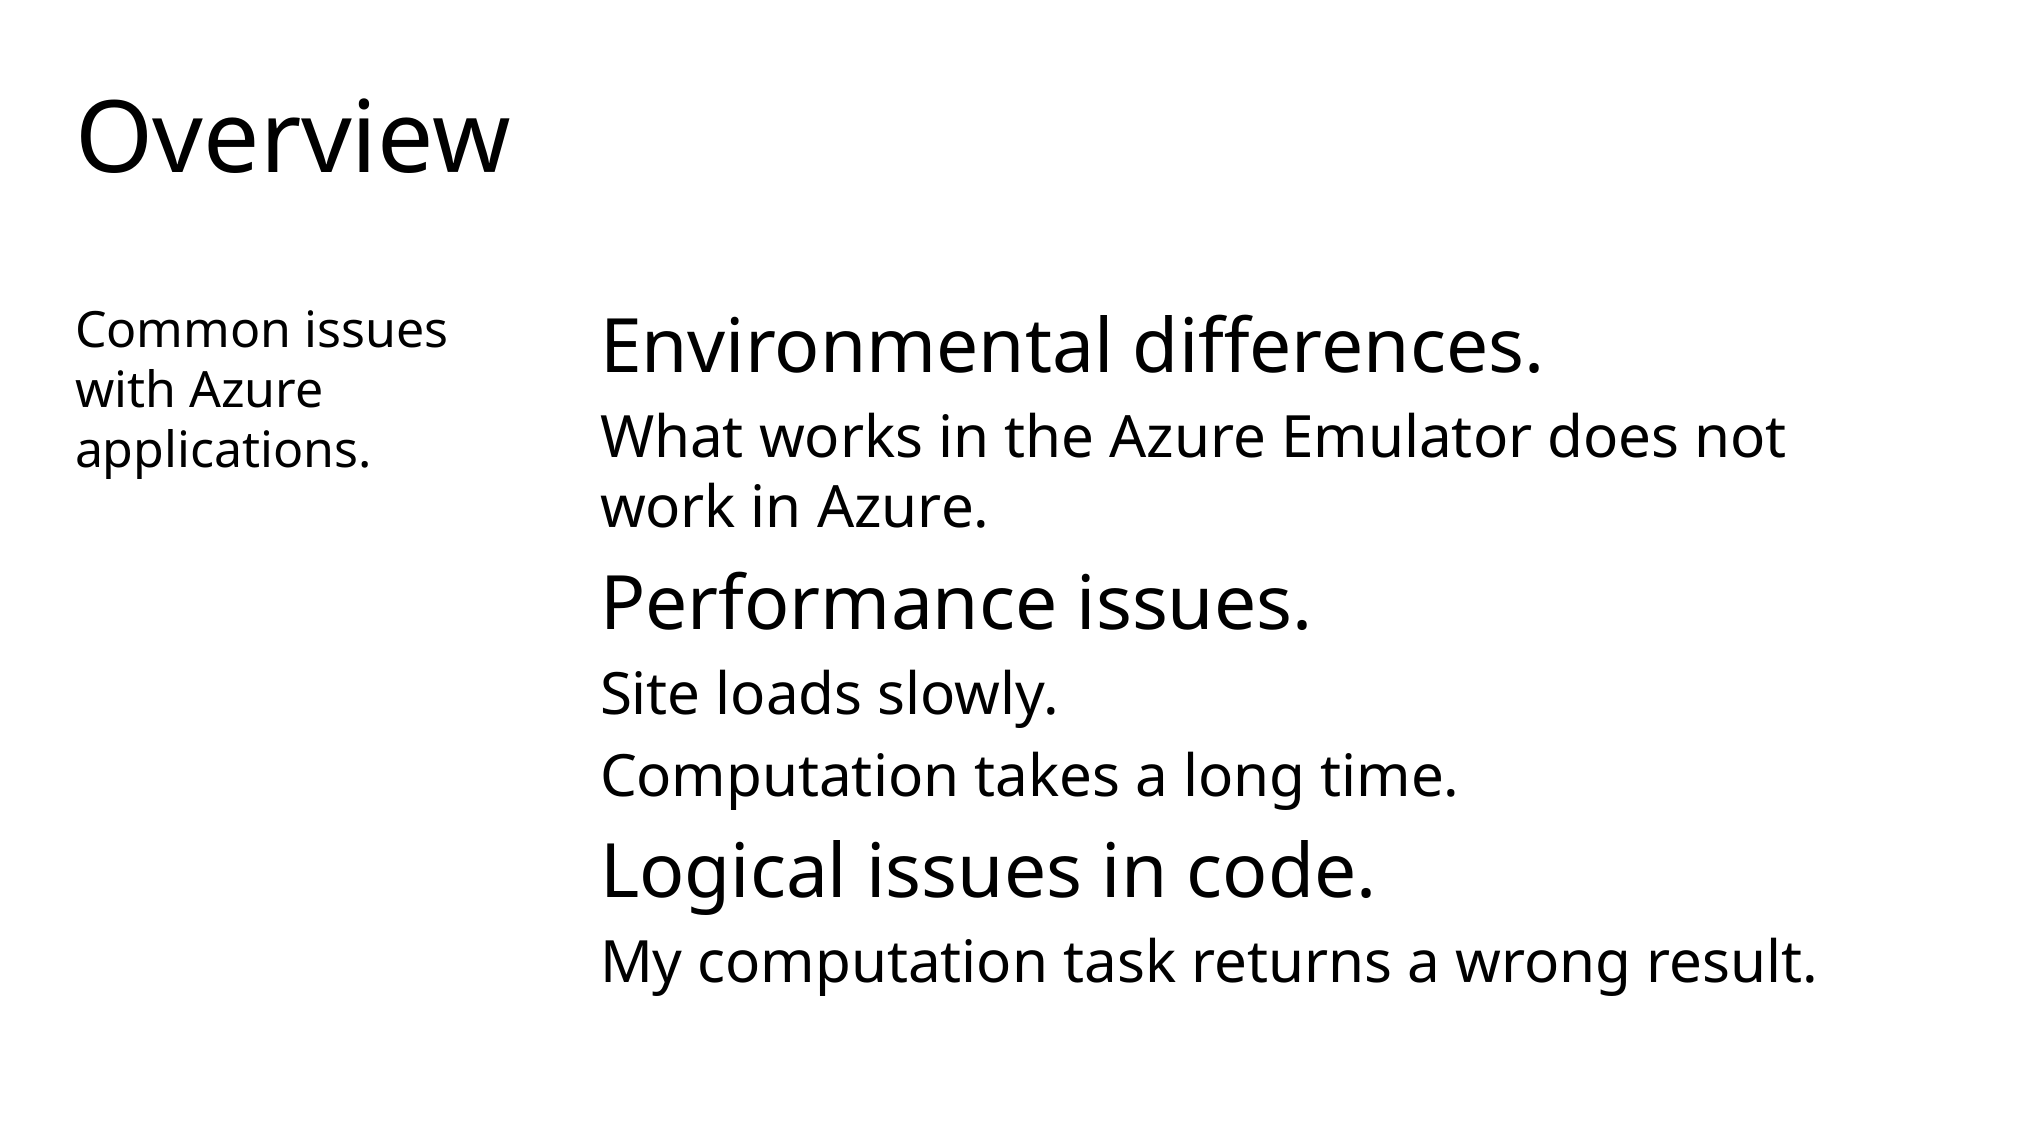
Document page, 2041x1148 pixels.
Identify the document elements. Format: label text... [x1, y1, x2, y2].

list Common issues with Azure applications. [45, 273, 496, 1099]
list Environmental differences. What works in the Azure Emulator does not work in Azure. Performance issues. Site loads slowly. Computation takes a long time. Logical issues in code. My computation task returns a wrong result. [570, 273, 1996, 1099]
title Overview [45, 48, 1996, 199]
